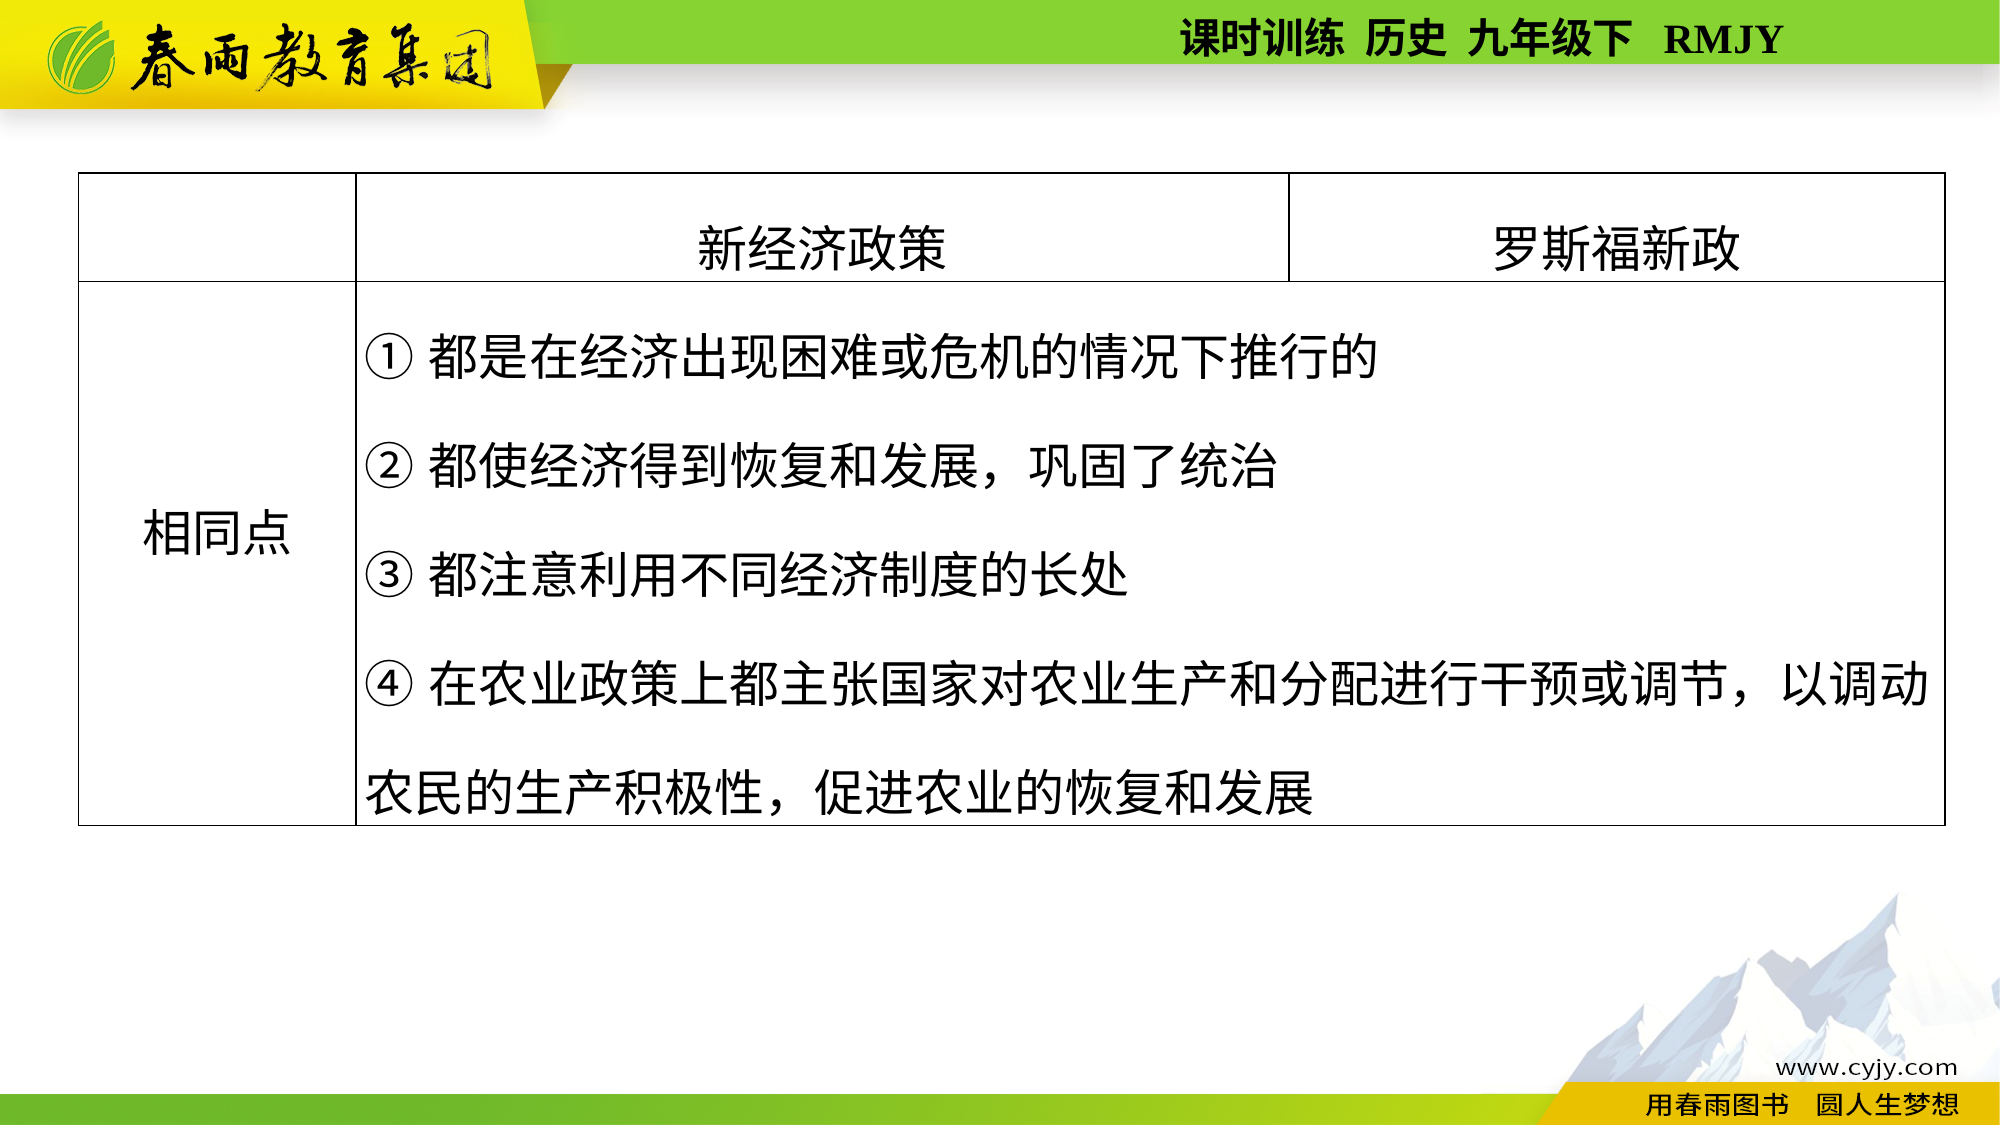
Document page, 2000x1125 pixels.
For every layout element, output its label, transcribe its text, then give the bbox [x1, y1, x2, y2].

table_cell ①都是在经济出现困难或危机的情况下推行的 ②都使经济得到恢复和发展，巩固了统治 ③都注意利用不同经济制度的长处 ④在农业政策上都主张国家对农业生产和分配进行干预或调节，以调动农民的生产积极性，促进农业的恢复和发展 [357, 282, 1944, 825]
table_header 新经济政策 [357, 174, 1288, 281]
picture [0, 0, 2000, 1125]
table_cell 相同点 [79, 282, 355, 825]
table_header [79, 174, 355, 281]
table_header 罗斯福新政 [1290, 174, 1944, 281]
